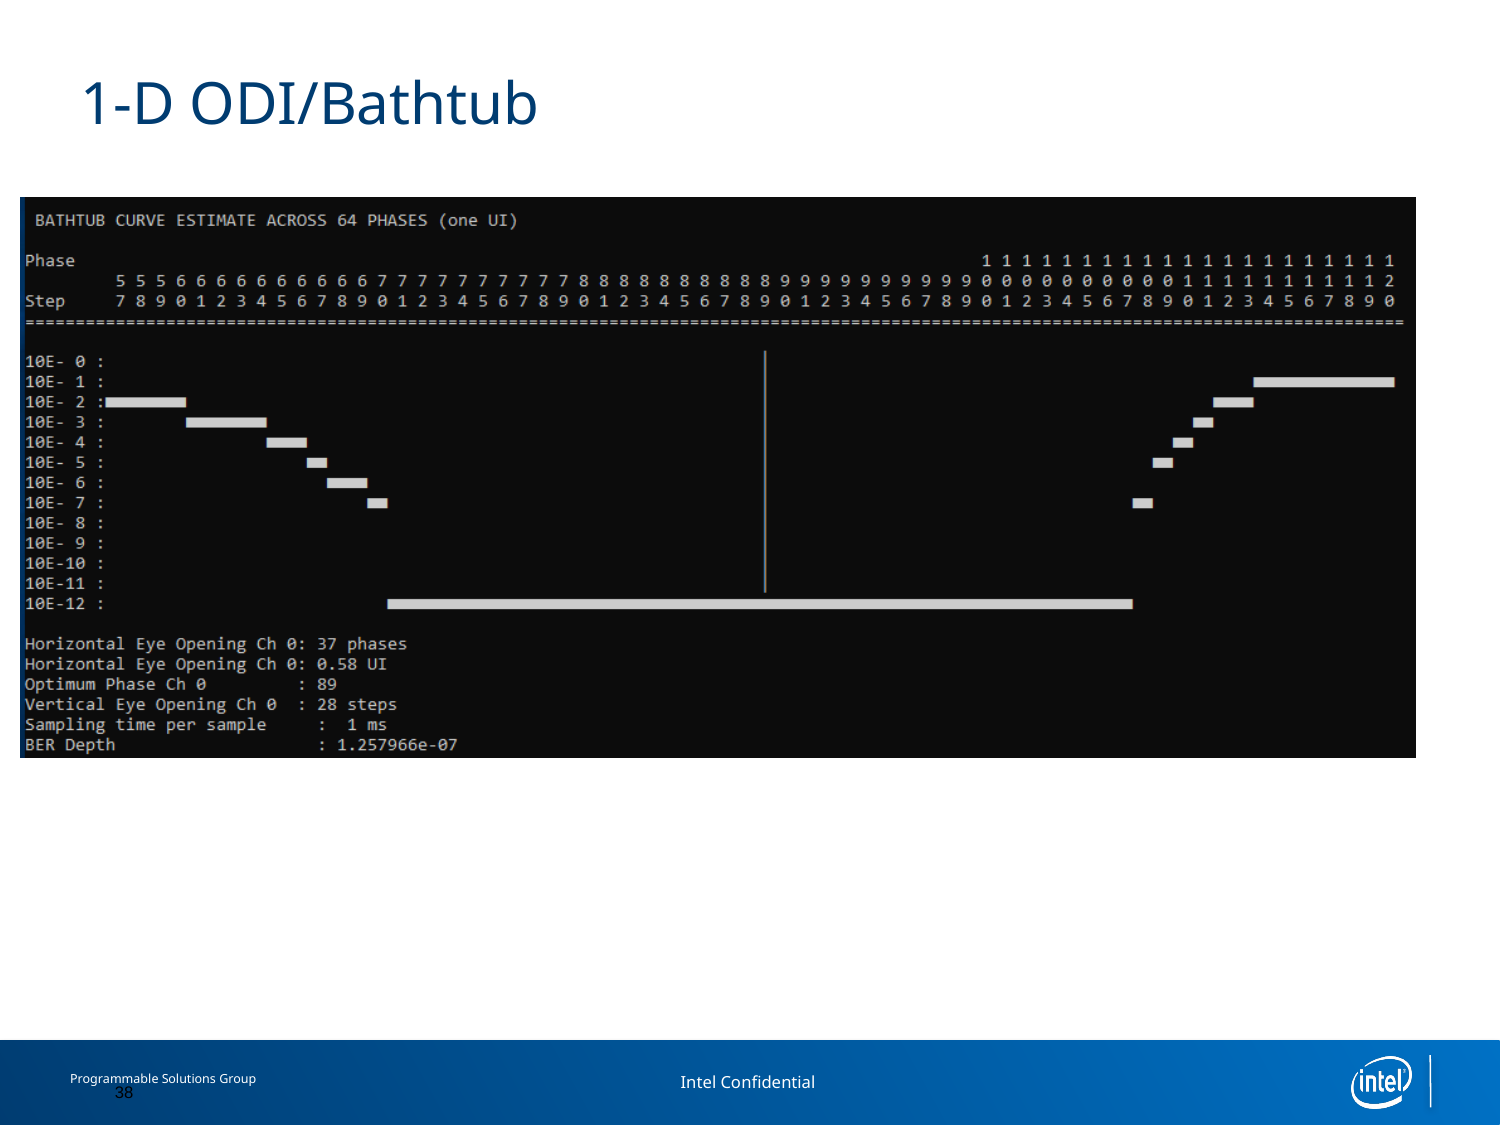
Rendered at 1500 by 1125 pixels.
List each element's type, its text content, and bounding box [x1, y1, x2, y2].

title 1-D ODI/Bathtub [80, 65, 650, 194]
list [20, 197, 1417, 758]
slide_number 38 [19, 1069, 134, 1116]
picture [1351, 1056, 1412, 1109]
